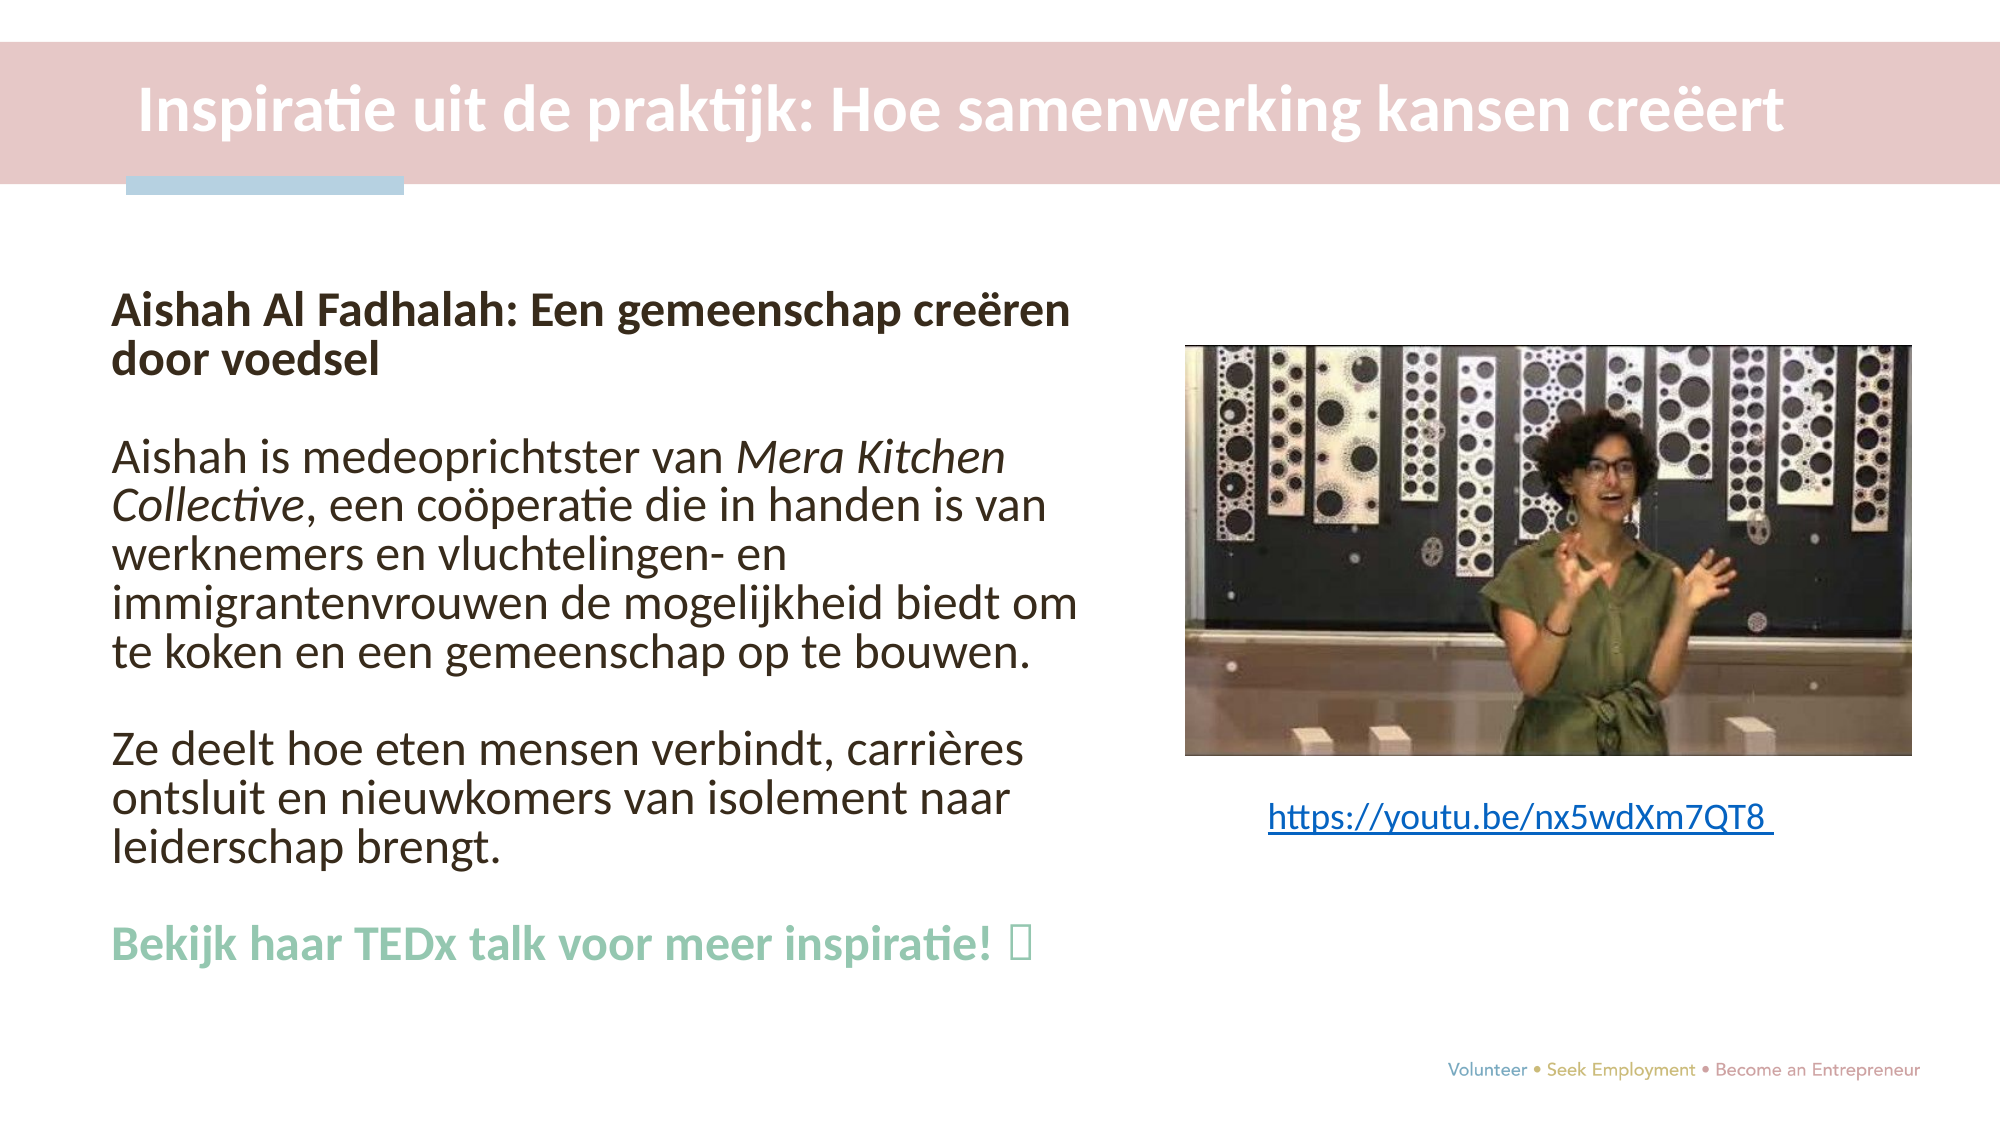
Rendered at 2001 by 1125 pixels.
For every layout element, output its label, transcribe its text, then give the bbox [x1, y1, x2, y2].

list Inspiratie uit de praktijk: Hoe samenwerking kansen creëert [123, 51, 1913, 170]
text_box https://youtu.be/nx5wdXm7QT8 [1253, 784, 2000, 845]
picture [1418, 1046, 1971, 1103]
list Aishah Al Fadhalah: Een gemeenschap creëren door voedsel Aishah is medeoprichtster van Mera Kitchen Collective, een coöperatie die in handen is van werknemers en vluchtelingen- en immigrantenvrouwen de mogelijkheid biedt om te koken en een gemeenschap op te bouwen. Ze deelt hoe eten mensen verbindt, carrières ontsluit en nieuwkomers van isolement naar leiderschap brengt. Bekijk haar TEDx talk voor meer inspiratie!  [96, 280, 1102, 1047]
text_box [1184, 344, 1913, 757]
